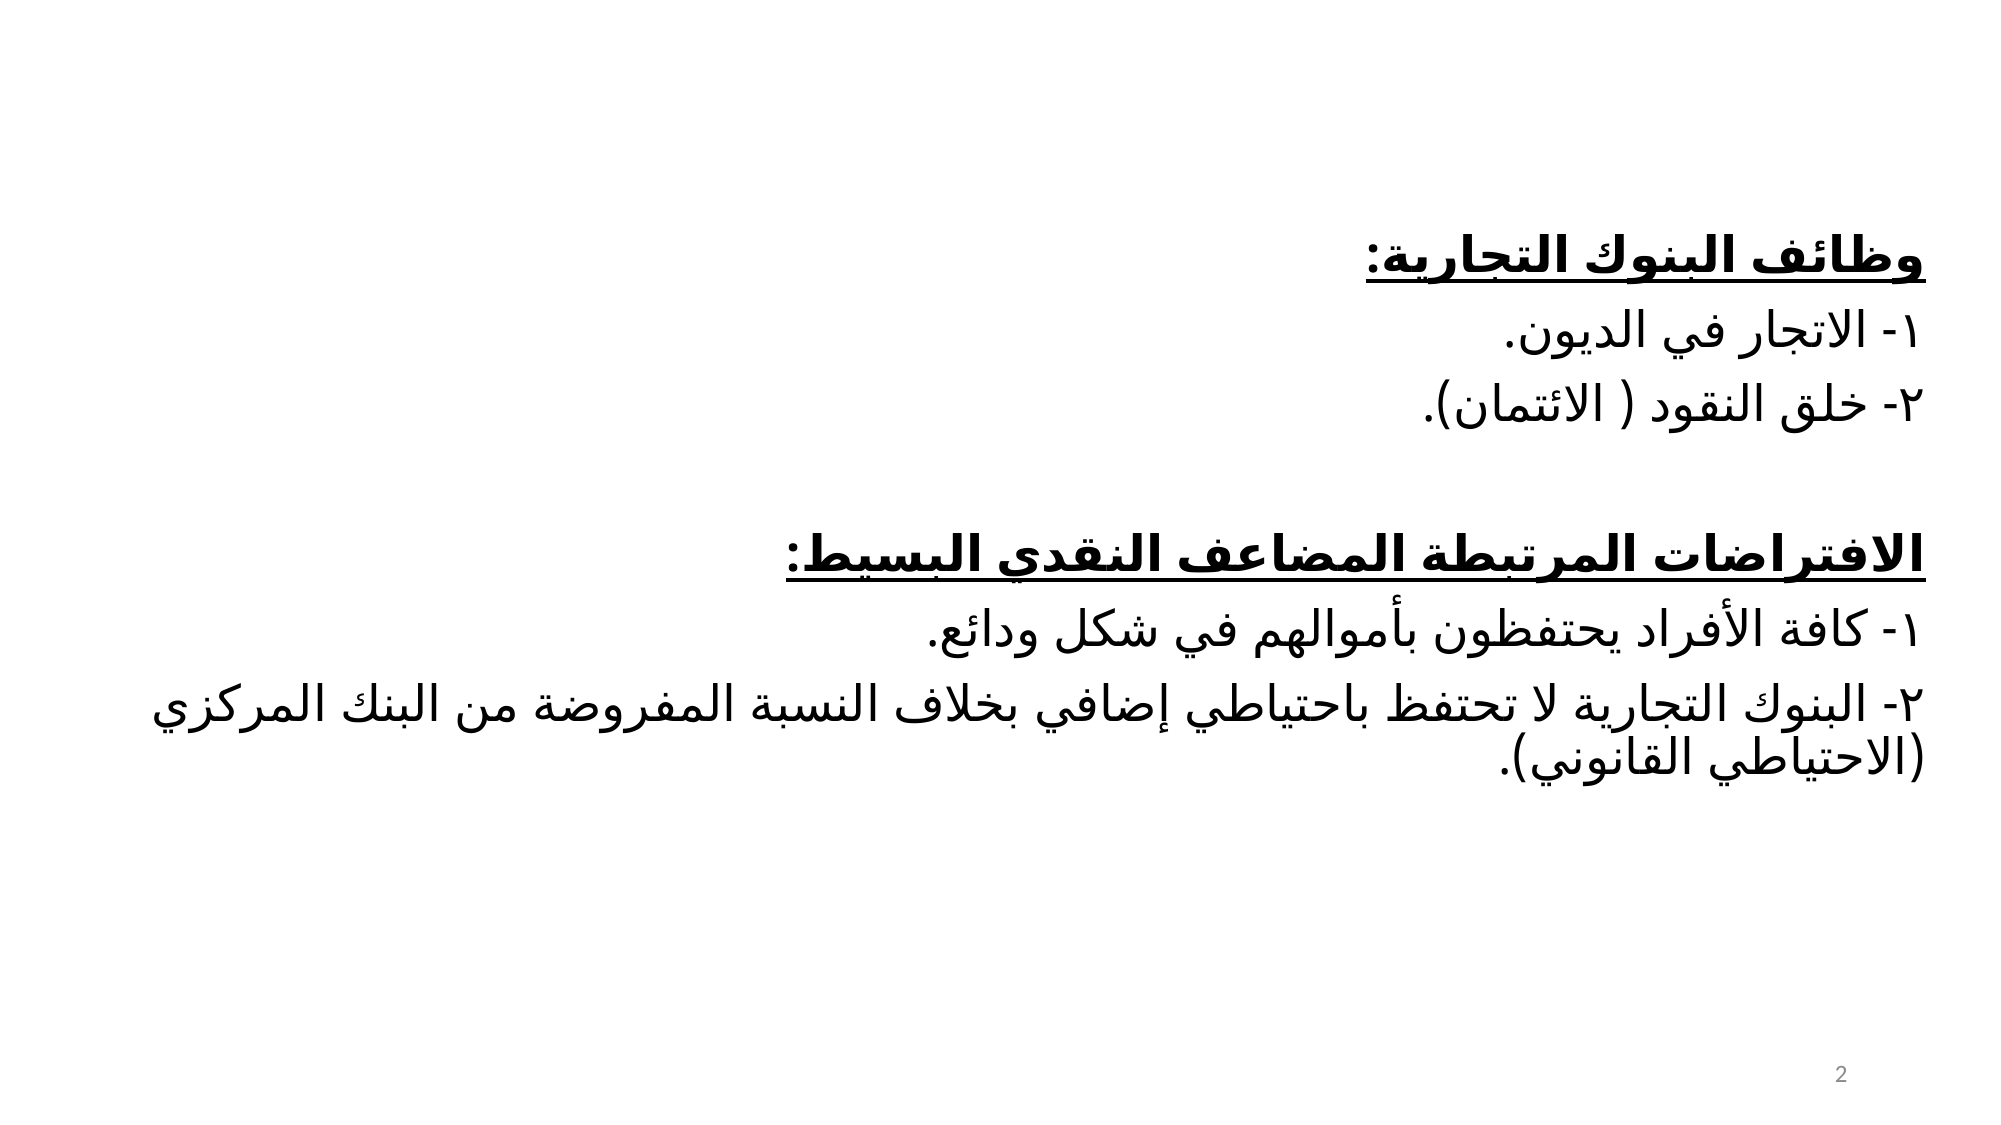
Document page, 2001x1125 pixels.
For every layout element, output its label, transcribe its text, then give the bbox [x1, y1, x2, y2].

slide_number 2 [1412, 1042, 1863, 1103]
subtitle وظائف البنوك التجارية: ١- الاتجار في الديون. ٢- خلق النقود ( الائتمان). الافتراضات المرتبطة المضاعف النقدي البسيط: ١- كافة الأفراد يحتفظون بأموالهم في شكل ودائع. ٢- البنوك التجارية لا تحتفظ باحتياطي إضافي بخلاف النسبة المفروضة من البنك المركزي (الاحتياطي القانوني). [55, 221, 1941, 1032]
